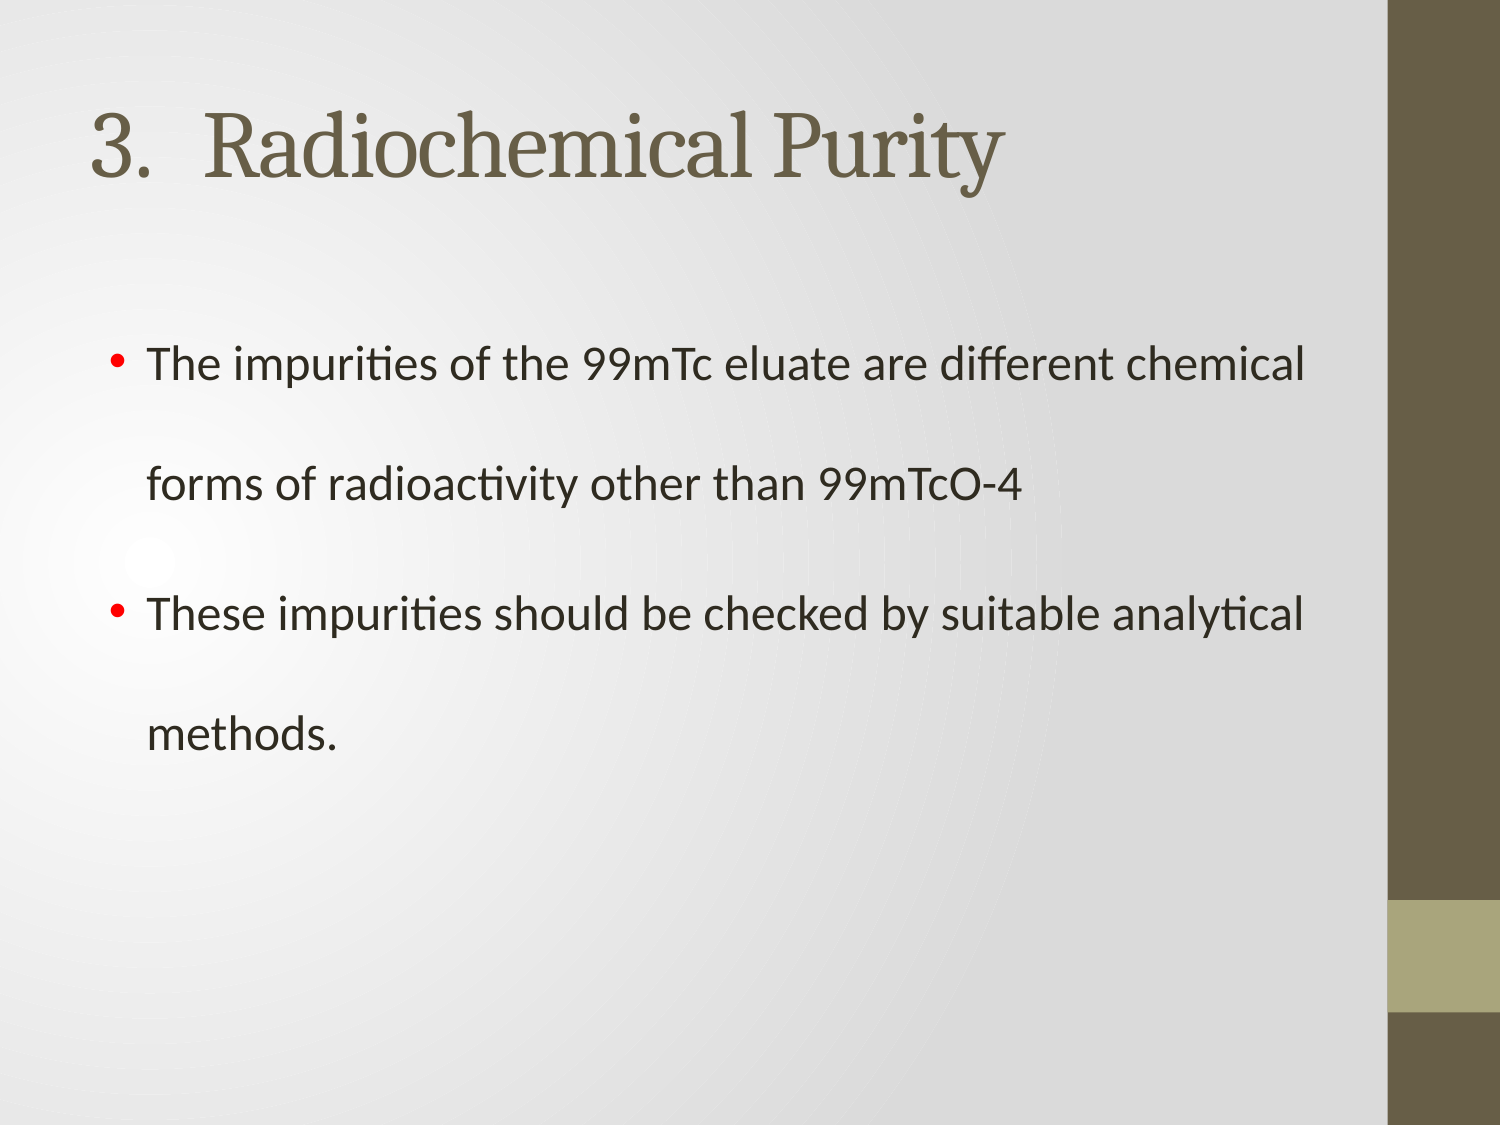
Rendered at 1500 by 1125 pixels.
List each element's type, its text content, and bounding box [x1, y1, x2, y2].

title Radiochemical Purity [75, 45, 1325, 233]
list The impurities of the 99mTc eluate are different chemical forms of radioactivity other than 99mTcO-4 These impurities should be checked by suitable analytical methods. [74, 262, 1326, 1051]
